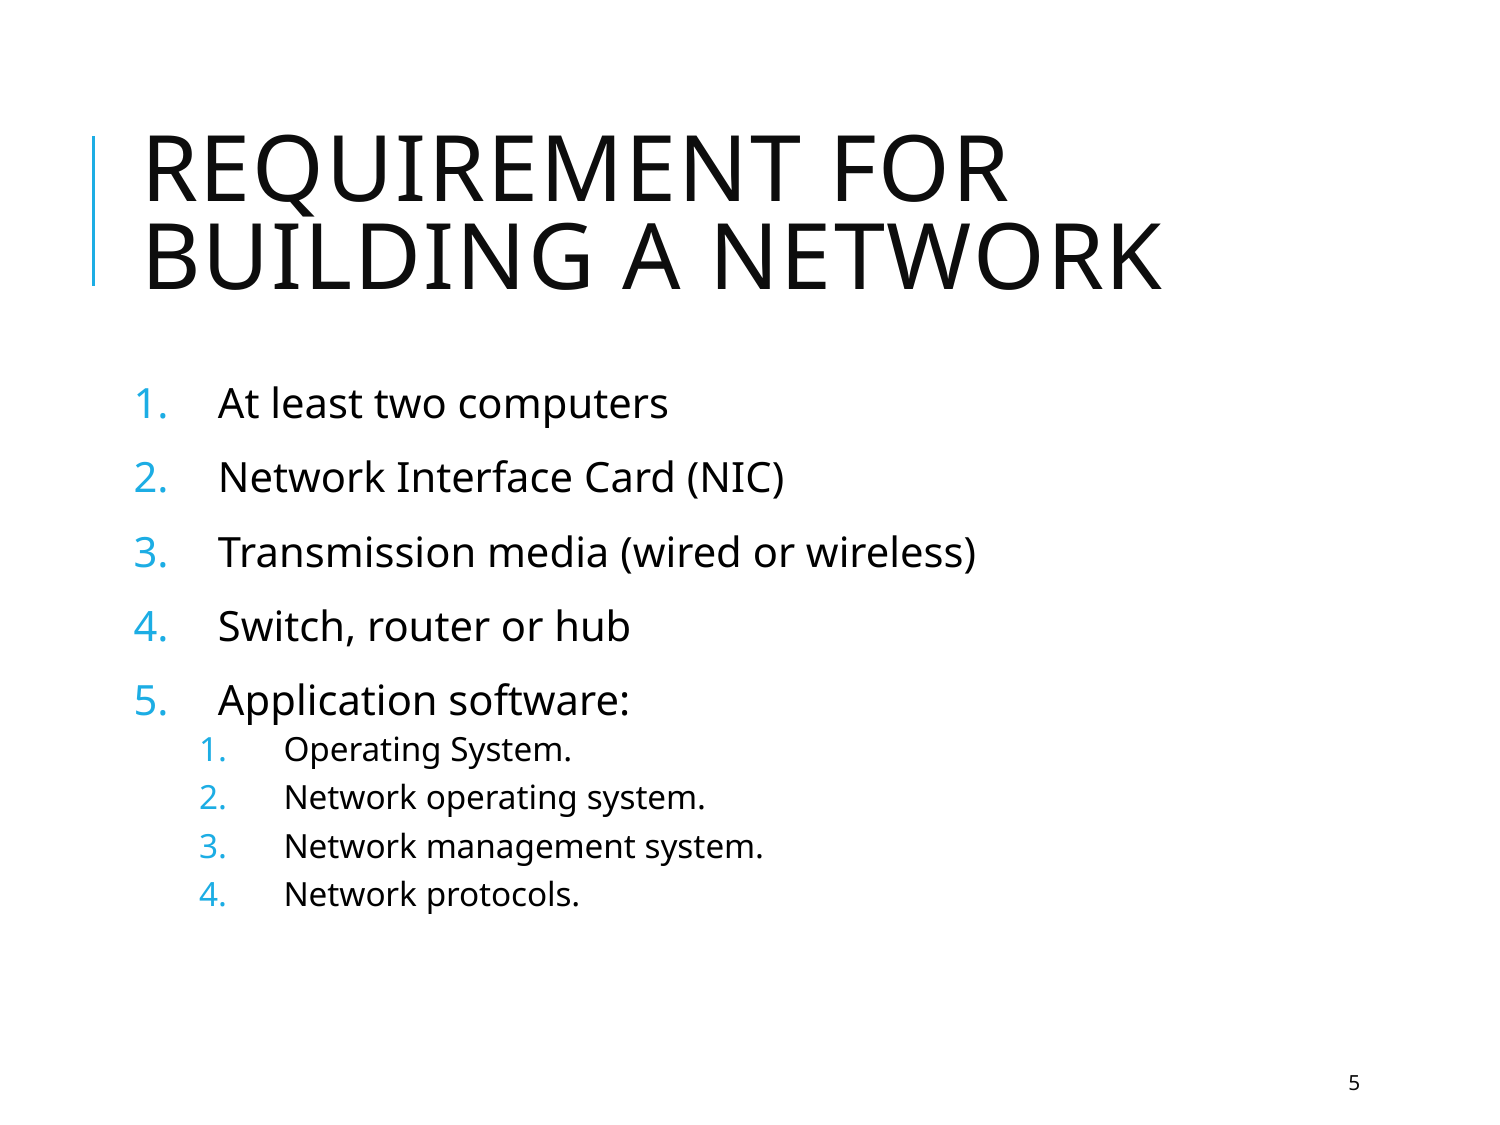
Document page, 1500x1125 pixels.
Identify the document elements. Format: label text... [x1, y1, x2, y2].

slide_number 5 [1333, 1061, 1454, 1107]
title Requirement for building a network [126, 96, 1322, 342]
list At least two computers Network Interface Card (NIC) Transmission media (wired or wireless) Switch, router or hub Application software: Operating System. Network operating system. Network management system. Network protocols. [126, 375, 1322, 1035]
